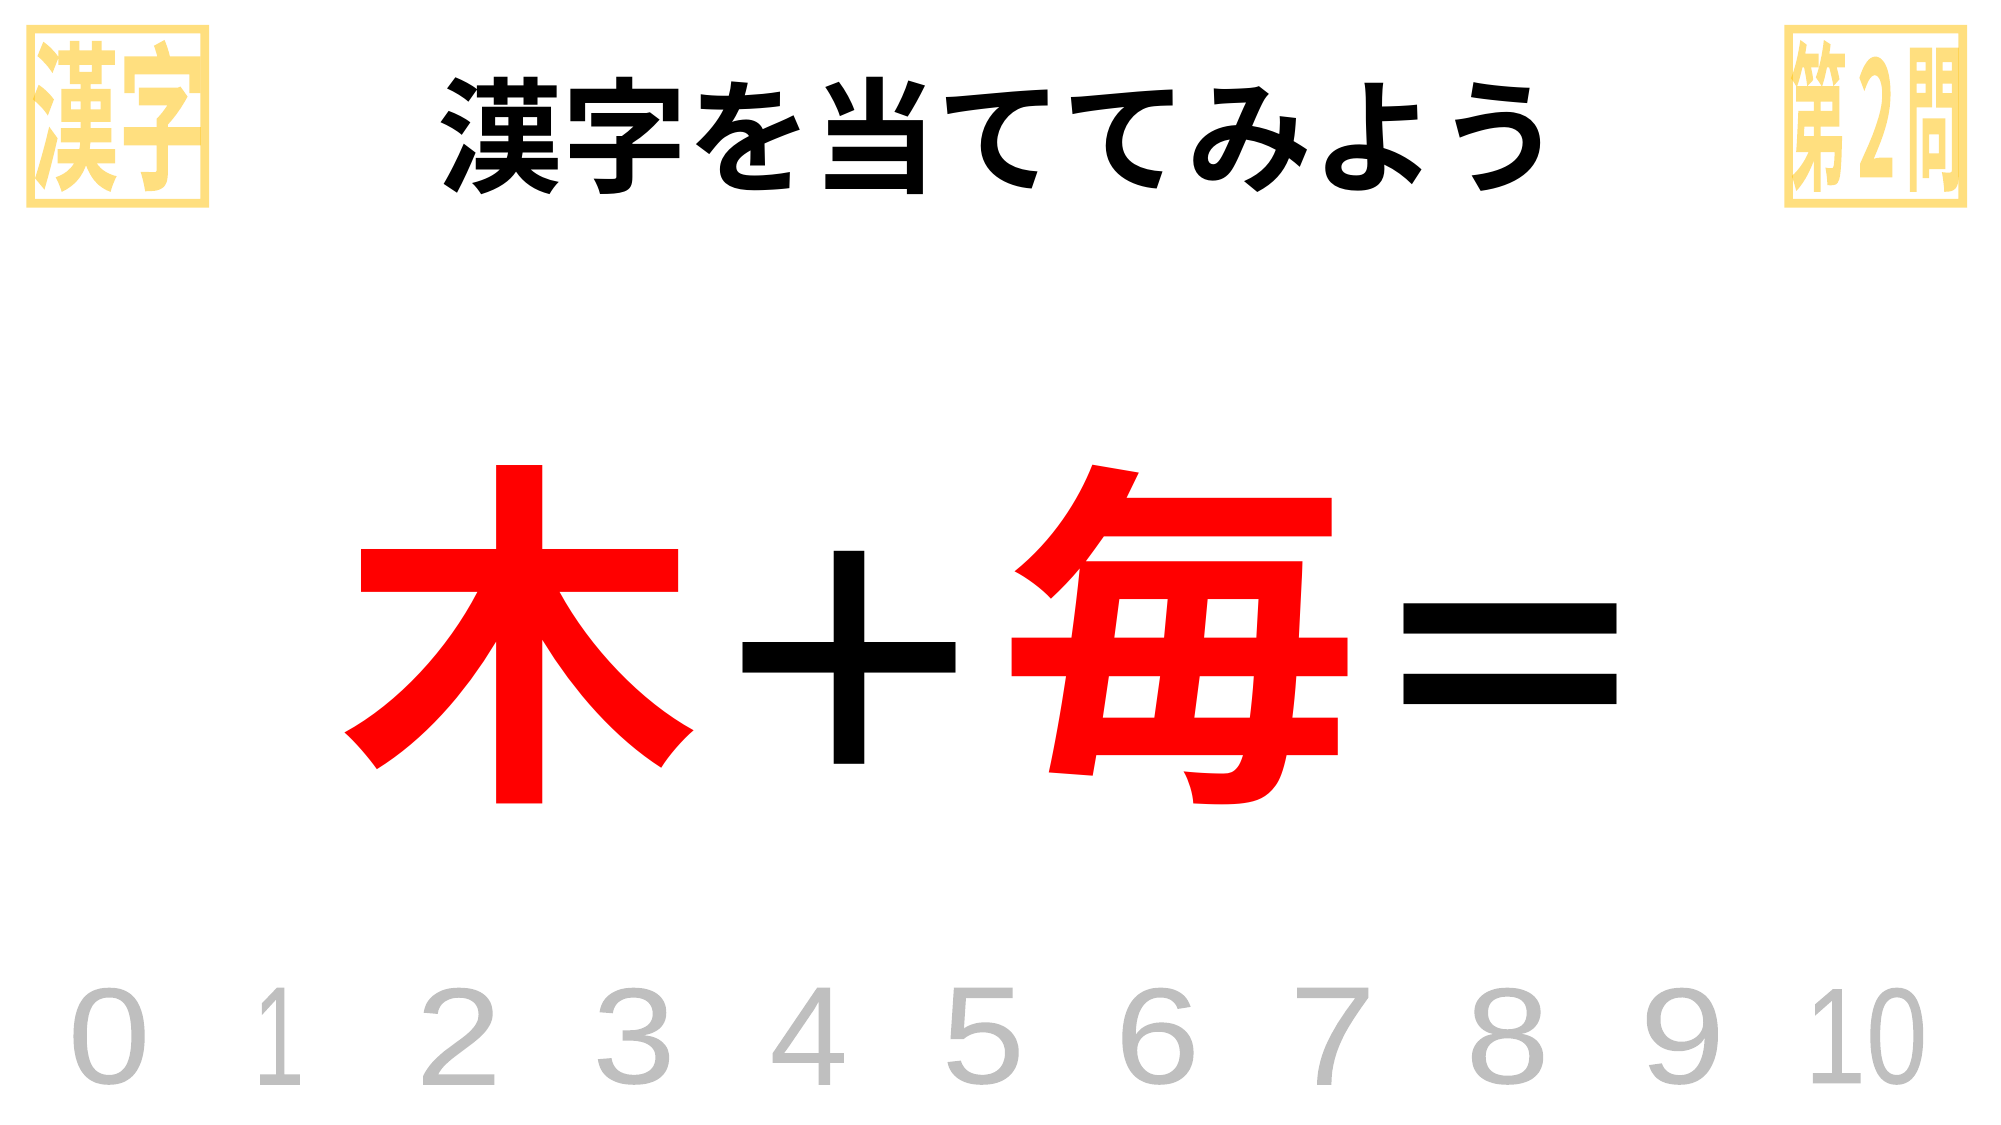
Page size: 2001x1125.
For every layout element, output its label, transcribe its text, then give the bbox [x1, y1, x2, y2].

text_box 漢字を当ててみよう [422, 50, 1578, 216]
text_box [26, 24, 210, 208]
text_box 木＋毎＝ [324, 403, 1676, 851]
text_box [1784, 24, 1968, 208]
